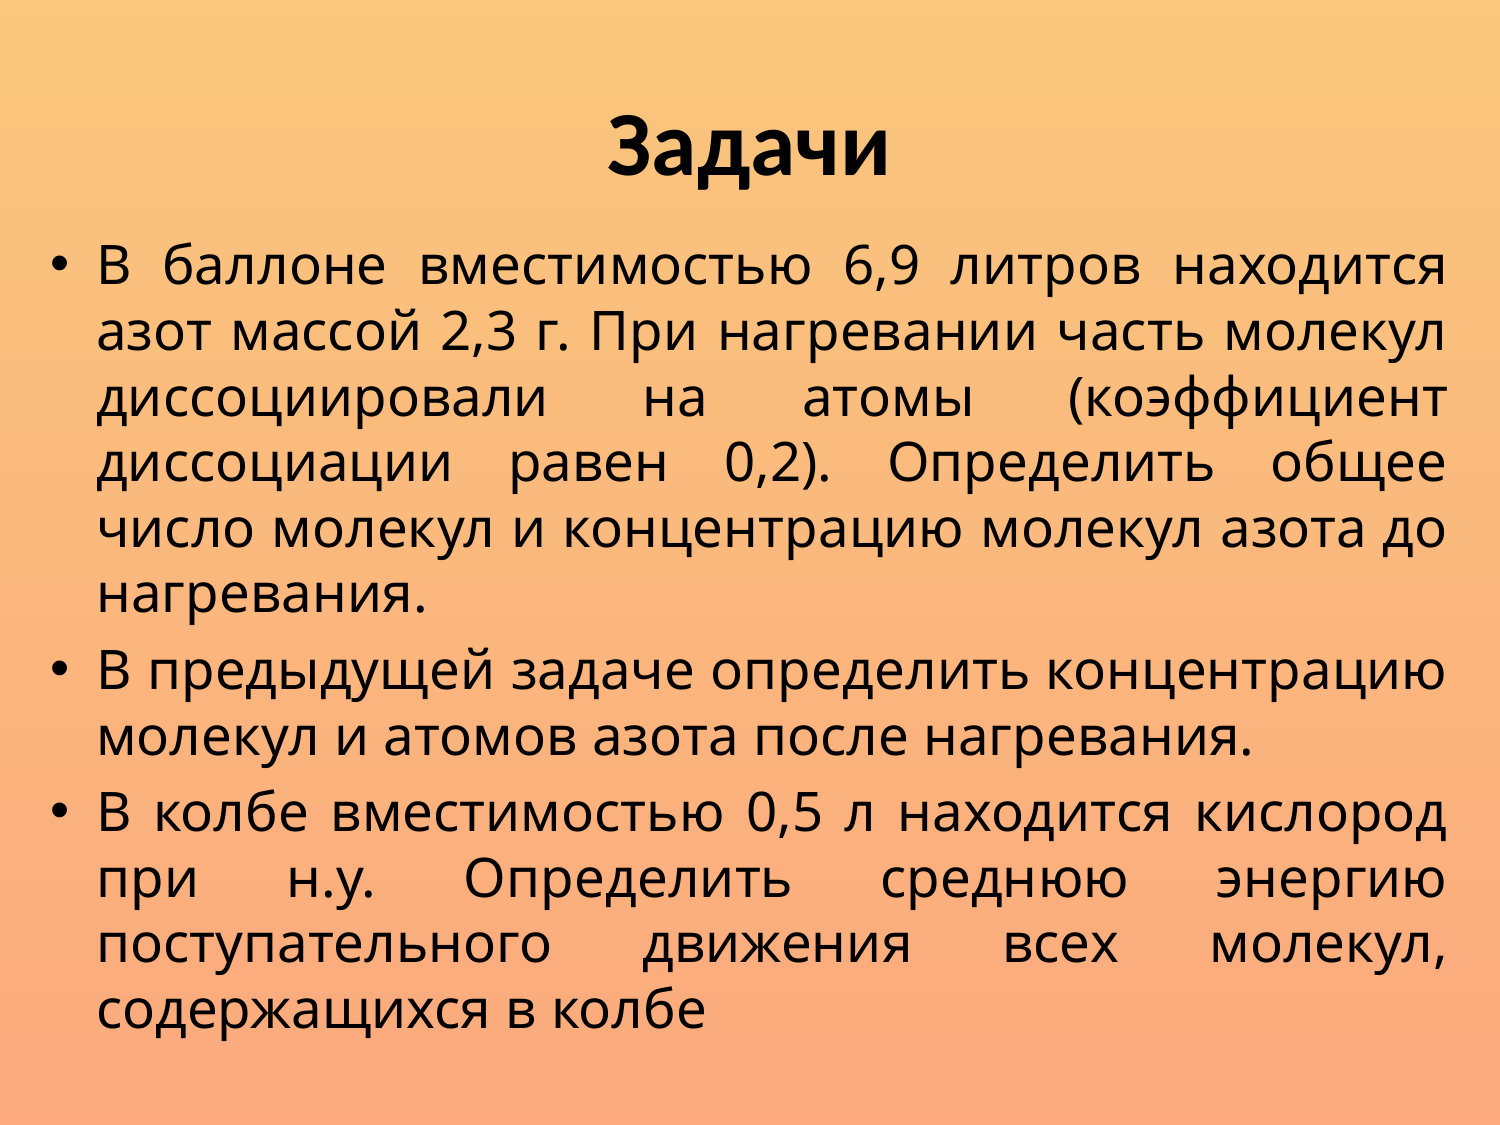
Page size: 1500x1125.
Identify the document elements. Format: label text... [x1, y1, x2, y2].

list В баллоне вместимостью 6,9 литров находится азот массой 2,3 г. При нагревании часть молекул диссоциировали на атомы (коэффициент диссоциации равен 0,2). Определить общее число молекул и концентрацию молекул азота до нагревания. В предыдущей задаче определить концентрацию молекул и атомов азота после нагревания. В колбе вместимостью 0,5 л находится кислород при н.у. Определить среднюю энергию поступательного движения всех молекул, содержащихся в колбе [35, 222, 1465, 1067]
title Задачи [75, 45, 1425, 222]
